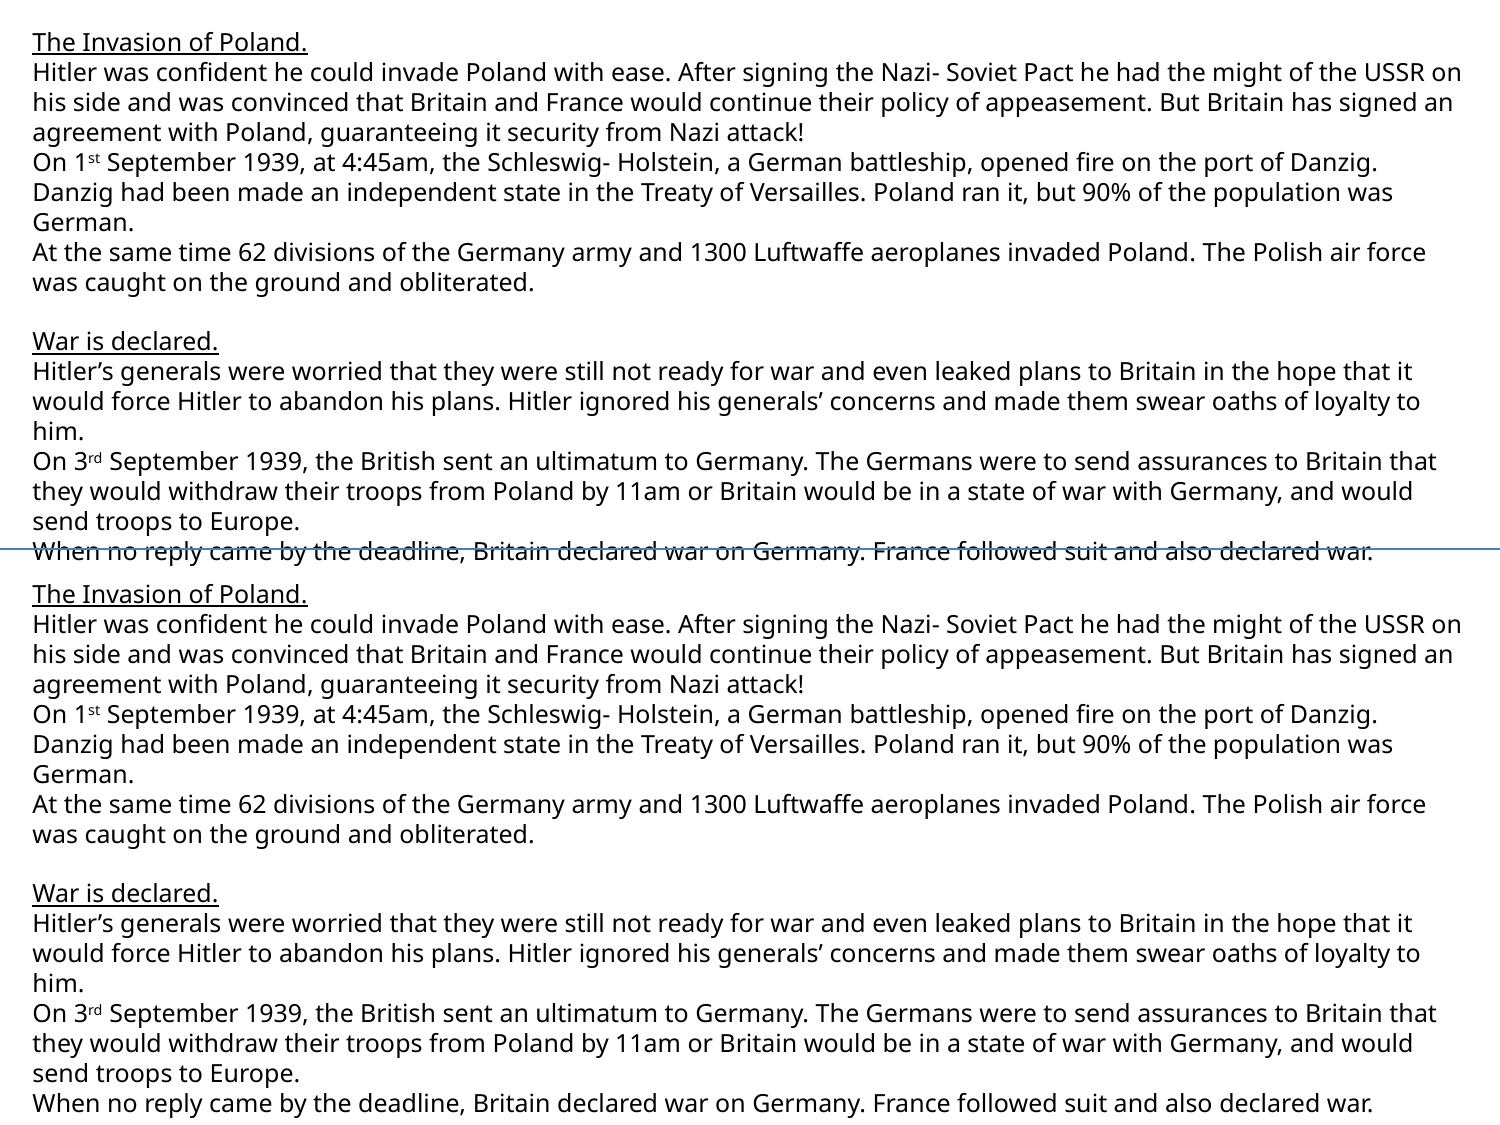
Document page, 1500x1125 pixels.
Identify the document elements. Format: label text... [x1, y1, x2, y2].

text_box The Invasion of Poland. Hitler was confident he could invade Poland with ease. After signing the Nazi- Soviet Pact he had the might of the USSR on his side and was convinced that Britain and France would continue their policy of appeasement. But Britain has signed an agreement with Poland, guaranteeing it security from Nazi attack! On 1st September 1939, at 4:45am, the Schleswig- Holstein, a German battleship, opened fire on the port of Danzig. Danzig had been made an independent state in the Treaty of Versailles. Poland ran it, but 90% of the population was German. At the same time 62 divisions of the Germany army and 1300 Luftwaffe aeroplanes invaded Poland. The Polish air force was caught on the ground and obliterated. War is declared. Hitler’s generals were worried that they were still not ready for war and even leaked plans to Britain in the hope that it would force Hitler to abandon his plans. Hitler ignored his generals’ concerns and made them swear oaths of loyalty to him. On 3rd September 1939, the British sent an ultimatum to Germany. The Germans were to send assurances to Britain that they would withdraw their troops from Poland by 11am or Britain would be in a state of war with Germany, and would send troops to Europe. When no reply came by the deadline, Britain declared war on Germany. France followed suit and also declared war. [17, 19, 1483, 548]
text_box The Invasion of Poland. Hitler was confident he could invade Poland with ease. After signing the Nazi- Soviet Pact he had the might of the USSR on his side and was convinced that Britain and France would continue their policy of appeasement. But Britain has signed an agreement with Poland, guaranteeing it security from Nazi attack! On 1st September 1939, at 4:45am, the Schleswig- Holstein, a German battleship, opened fire on the port of Danzig. Danzig had been made an independent state in the Treaty of Versailles. Poland ran it, but 90% of the population was German. At the same time 62 divisions of the Germany army and 1300 Luftwaffe aeroplanes invaded Poland. The Polish air force was caught on the ground and obliterated. War is declared. Hitler’s generals were worried that they were still not ready for war and even leaked plans to Britain in the hope that it would force Hitler to abandon his plans. Hitler ignored his generals’ concerns and made them swear oaths of loyalty to him. On 3rd September 1939, the British sent an ultimatum to Germany. The Germans were to send assurances to Britain that they would withdraw their troops from Poland by 11am or Britain would be in a state of war with Germany, and would send troops to Europe. When no reply came by the deadline, Britain declared war on Germany. France followed suit and also declared war. [17, 571, 1483, 1125]
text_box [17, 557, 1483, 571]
